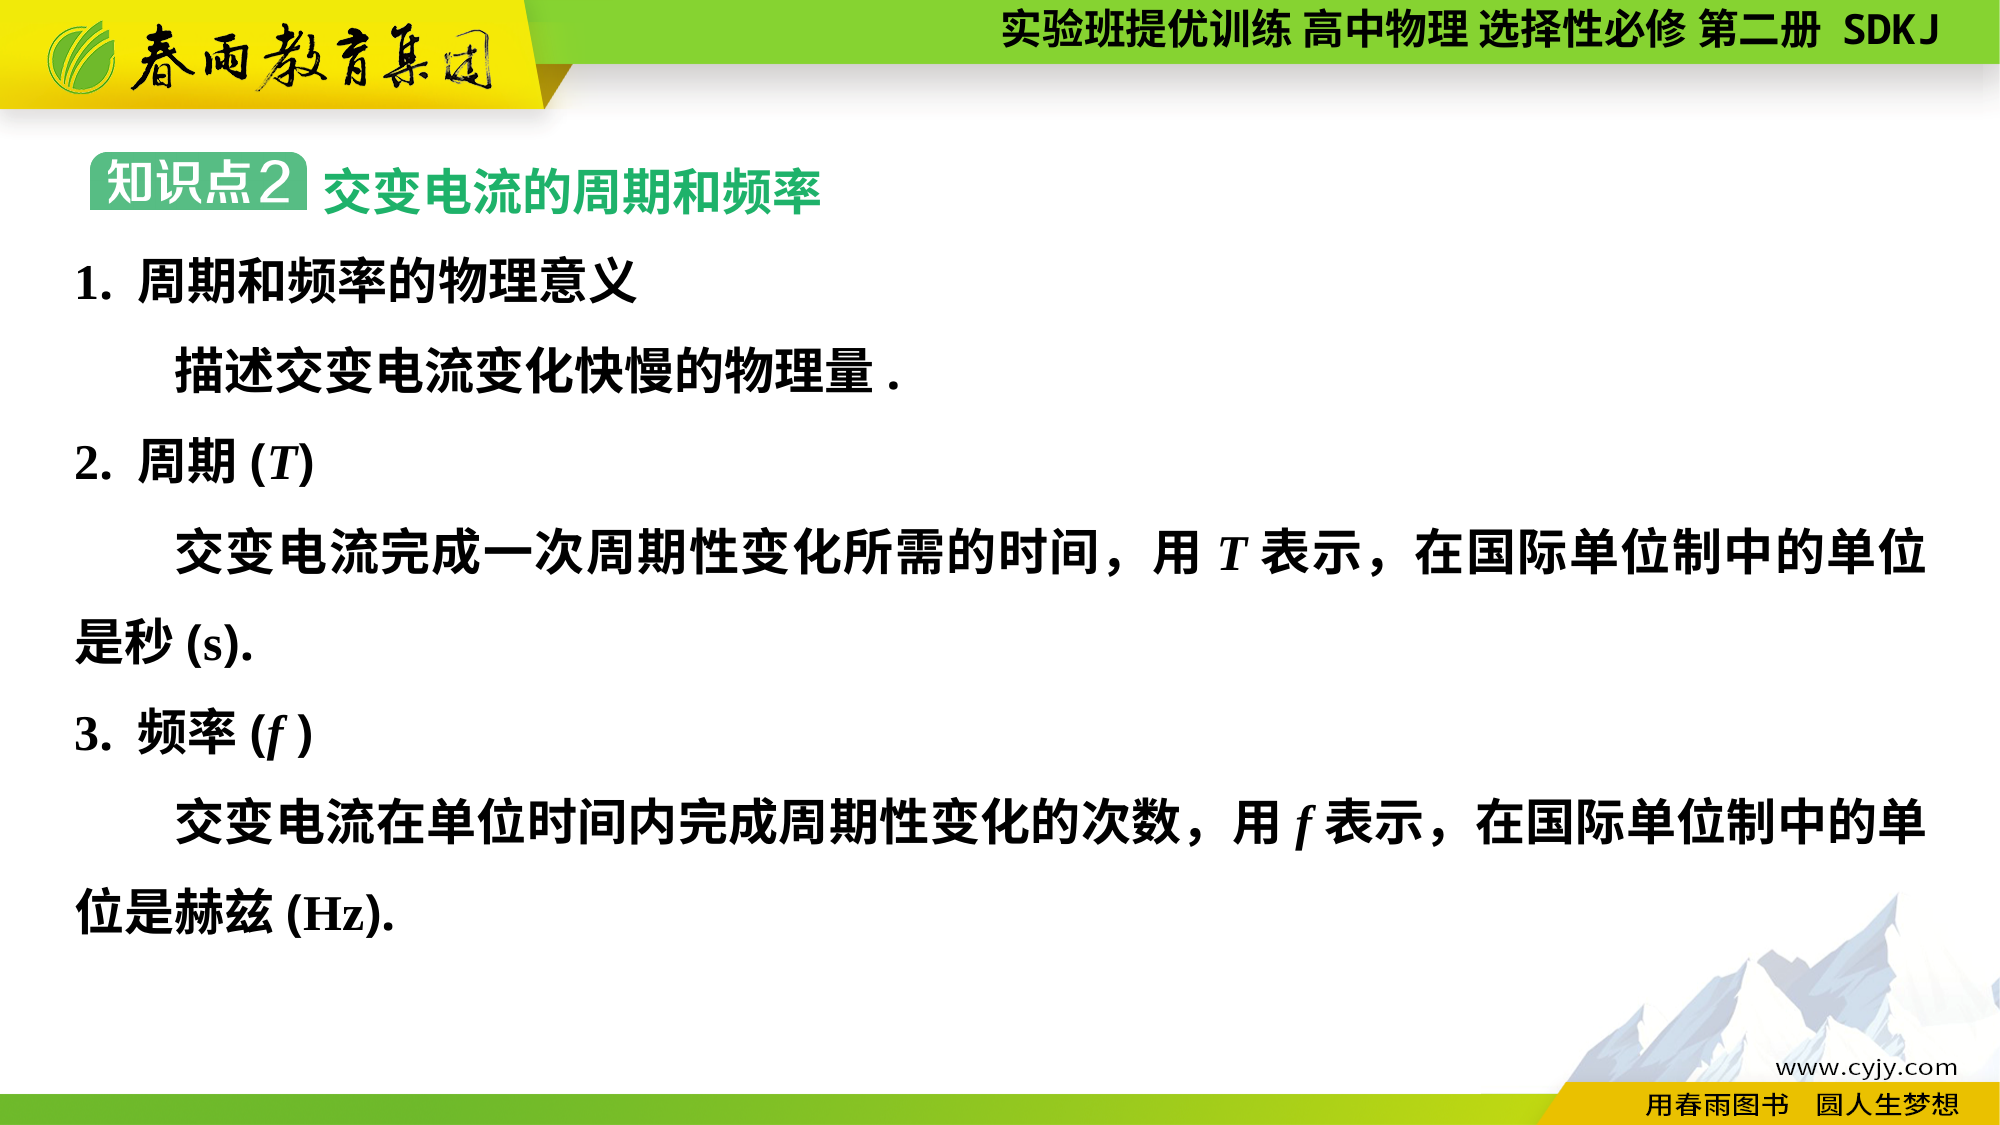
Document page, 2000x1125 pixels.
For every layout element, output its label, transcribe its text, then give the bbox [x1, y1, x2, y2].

list 交变电流的周期和频率 1. 周期和频率的物理意义 描述交变电流变化快慢的物理量. 2. 周期(T) 交变电流完成一次周期性变化所需的时间，用T表示，在国际单位制中的单位是秒(s). 3. 频率(f ) 交变电流在单位时间内完成周期性变化的次数，用f表示，在国际单位制中的单位是赫兹(Hz). [59, 122, 1944, 956]
picture [0, 0, 2000, 1125]
